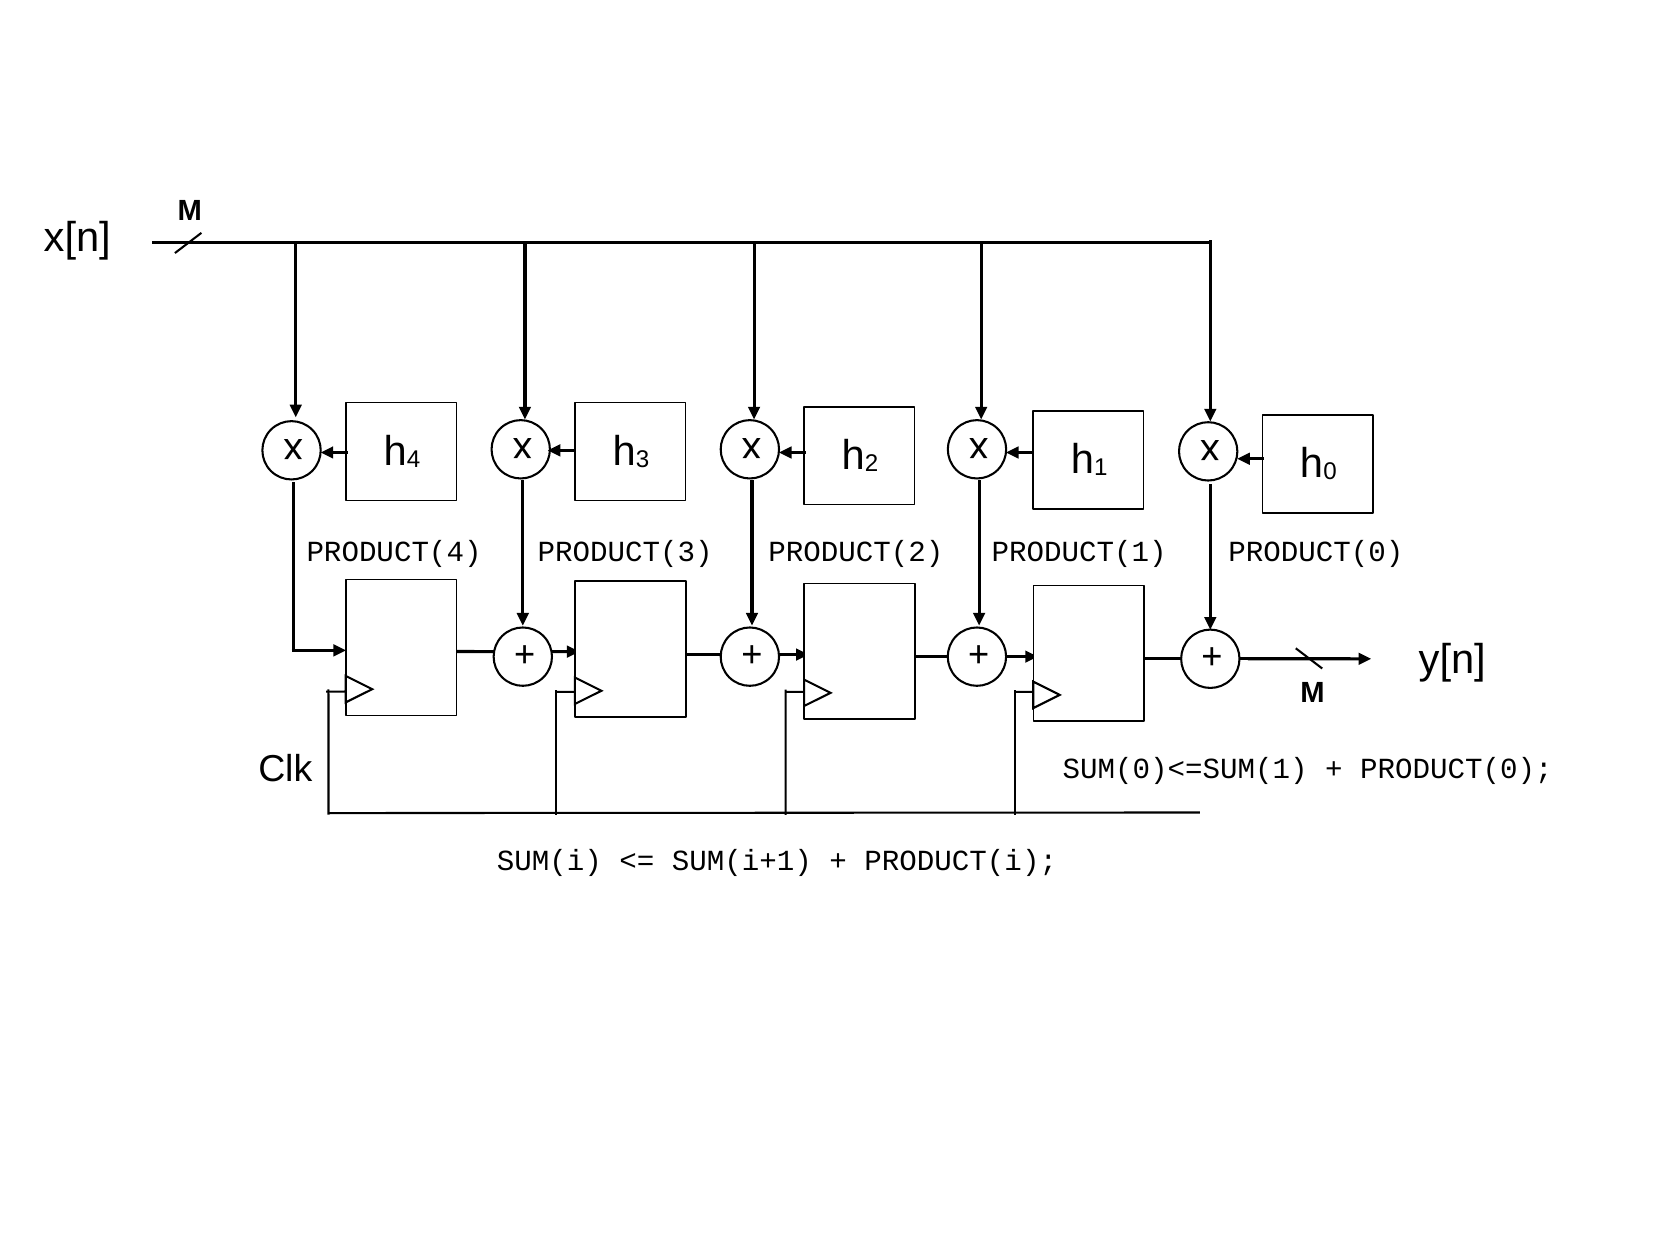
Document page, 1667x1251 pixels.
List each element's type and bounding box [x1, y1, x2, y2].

text_box [43, 184, 1563, 881]
